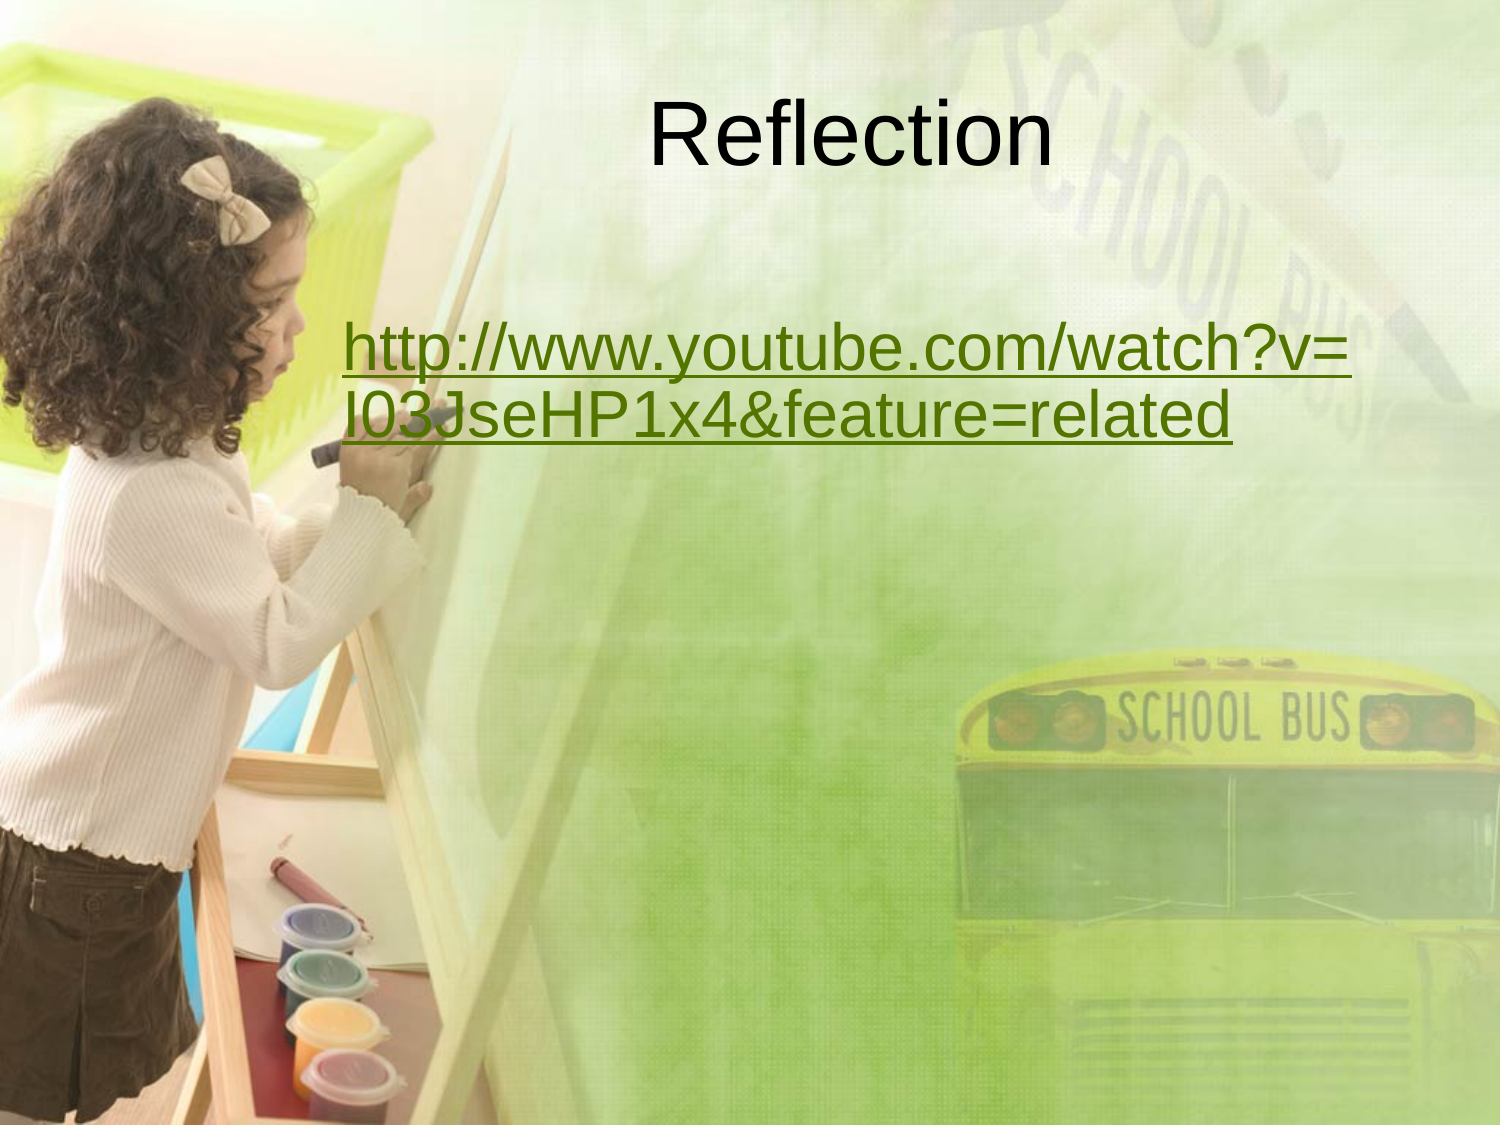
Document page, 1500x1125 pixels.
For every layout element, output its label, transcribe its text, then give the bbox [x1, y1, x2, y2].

picture [0, 0, 1500, 1125]
subtitle http://www.youtube.com/watch?v=I03JseHP1x4&feature=related [326, 296, 1378, 585]
title Reflection [214, 8, 1490, 250]
